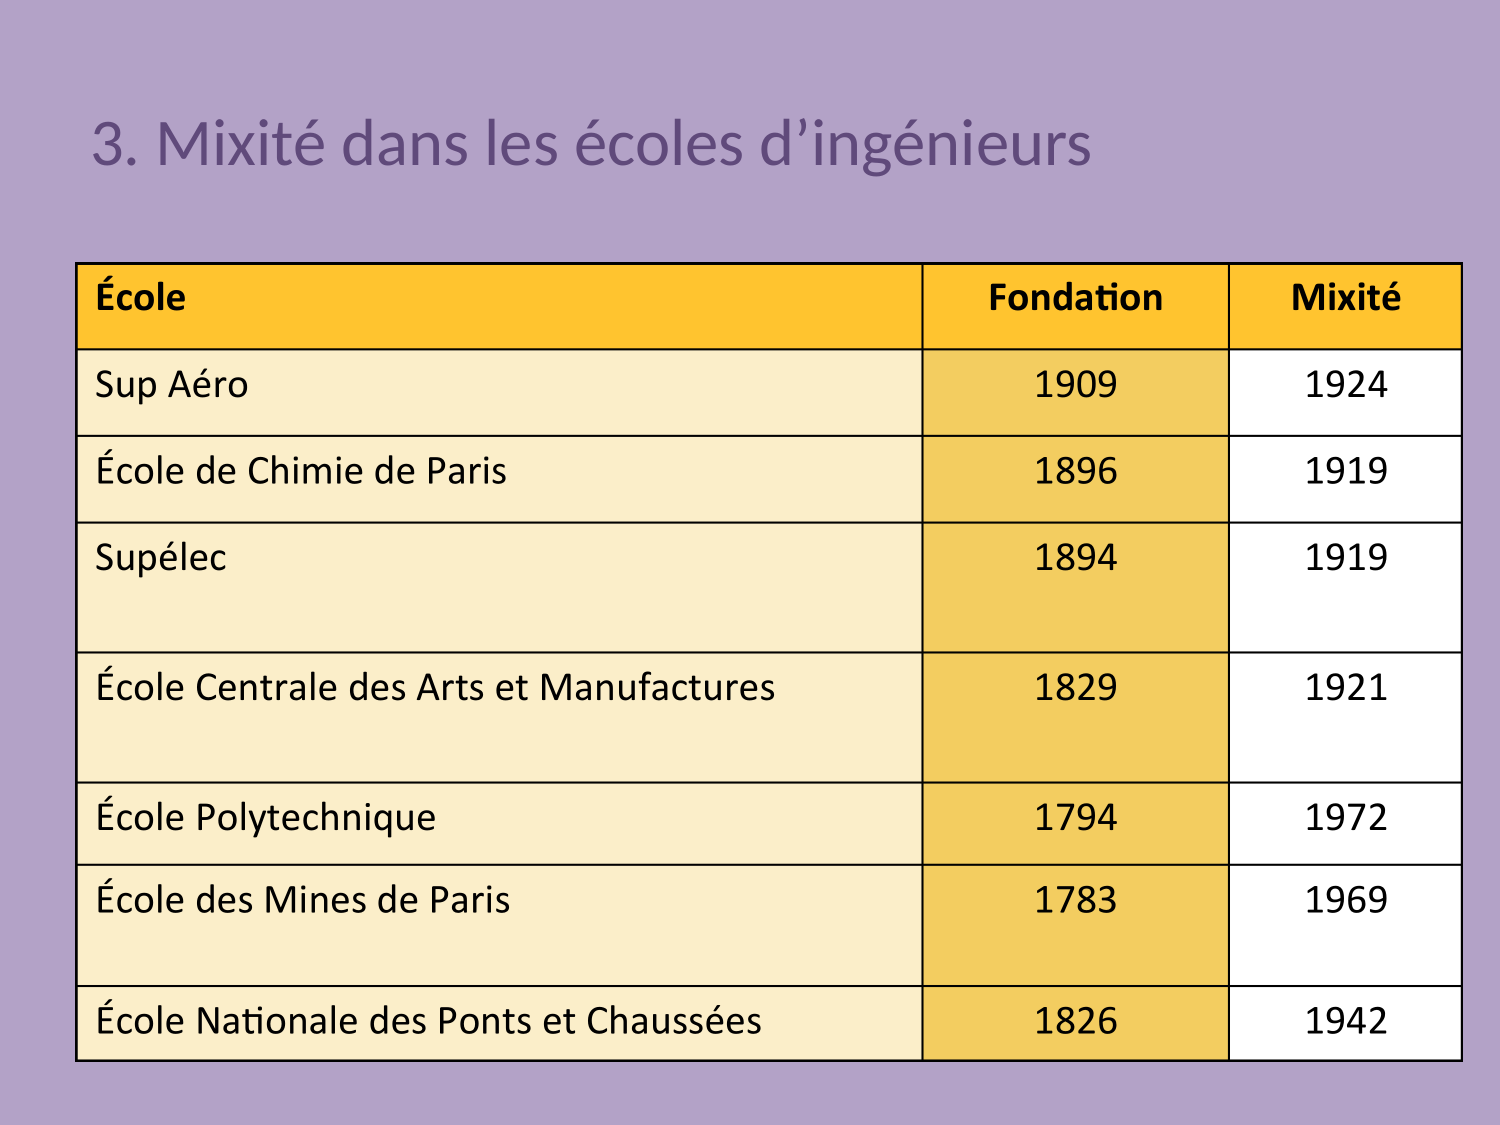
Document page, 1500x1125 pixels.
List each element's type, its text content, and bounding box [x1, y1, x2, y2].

picture [74, 262, 1463, 1062]
title 3. Mixité dans les écoles d’ingénieurs [75, 45, 1425, 233]
